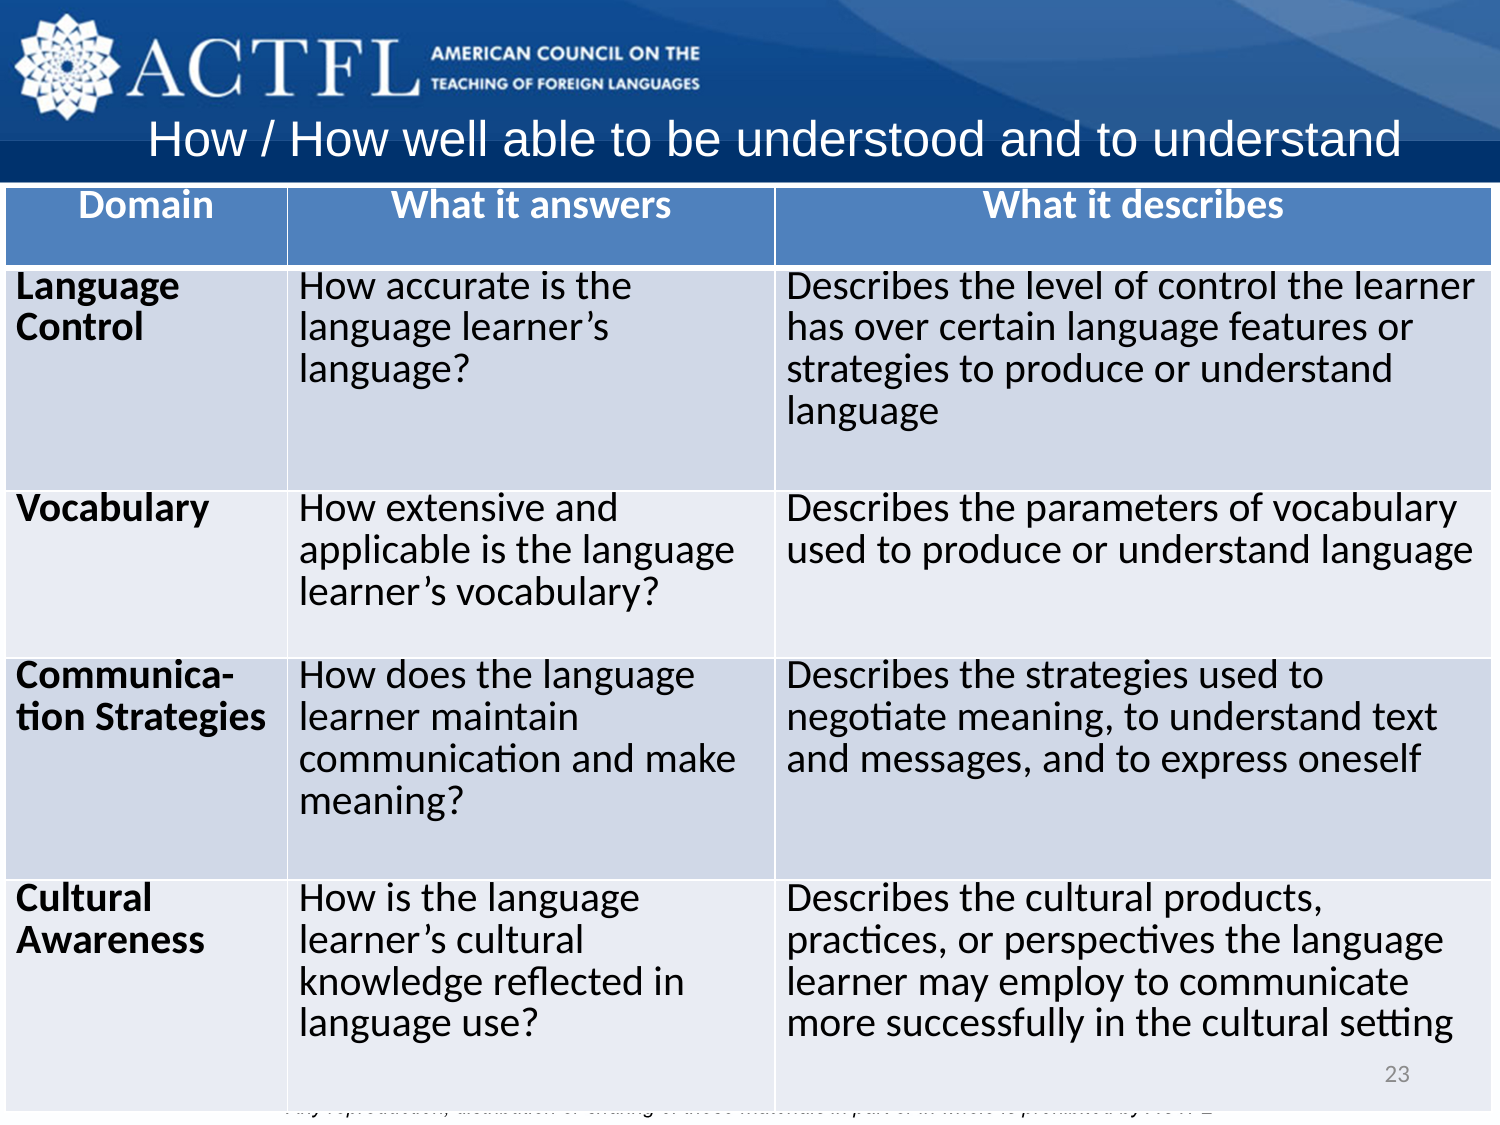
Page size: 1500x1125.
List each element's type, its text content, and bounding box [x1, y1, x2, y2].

table_cell Describes the parameters of vocabulary used to produce or understand language [776, 492, 1491, 657]
text_box How / How well able to be understood and to understand [132, 99, 1500, 174]
table_cell Vocabulary [6, 492, 287, 657]
table_cell Describes the cultural products, practices, or perspectives the language learner may employ to communicate more successfully in the cultural setting [776, 881, 1491, 1111]
table_cell Communica-tion Strategies [6, 659, 287, 879]
table_cell Describes the level of control the learner has over certain language features or strategies to produce or understand language [776, 271, 1491, 490]
table_cell Describes the strategies used to negotiate meaning, to understand text and messages, and to express oneself [776, 659, 1491, 879]
picture [0, 0, 1500, 1125]
table_header What it describes [776, 188, 1491, 265]
table_cell Language Control [6, 271, 287, 490]
table_cell How is the language learner’s cultural knowledge reflected in language use? [288, 881, 774, 1111]
table_cell How accurate is the language learner’s language? [288, 271, 774, 490]
table_cell Cultural Awareness [6, 881, 287, 1111]
table_header What it answers [288, 188, 774, 265]
table_cell How extensive and applicable is the language learner’s vocabulary? [288, 492, 774, 657]
slide_number 23 [1074, 1042, 1425, 1103]
table_header Domain [6, 188, 287, 265]
table_cell How does the language learner maintain communication and make meaning? [288, 659, 774, 879]
